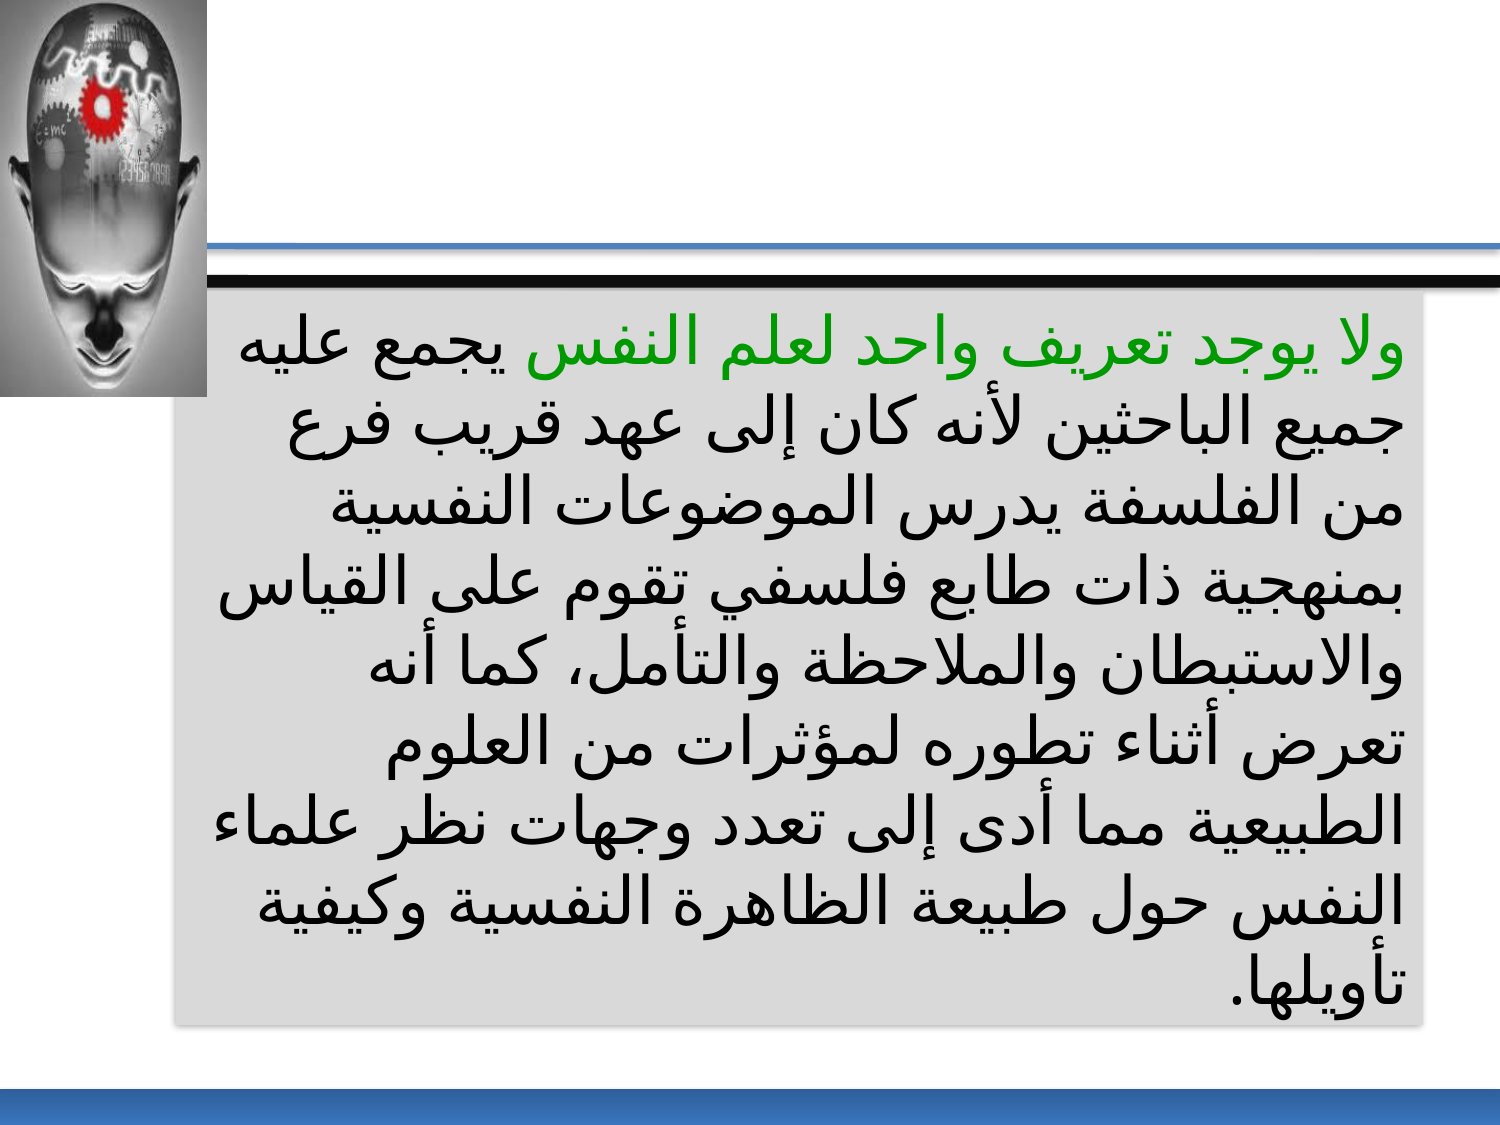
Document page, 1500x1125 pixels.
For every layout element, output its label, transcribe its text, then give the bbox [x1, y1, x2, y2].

picture [0, 0, 207, 397]
text_box [0, 1089, 1500, 1125]
text_box ولا يوجد تعريف واحد لعلم النفس يجمع عليه جميع الباحثين لأنه كان إلى عهد قريب فرع من الفلسفة يدرس الموضوعات النفسية بمنهجية ذات طابع فلسفي تقوم على القياس والاستبطان والملاحظة والتأمل، كما أنه تعرض أثناء تطوره لمؤثرات من العلوم الطبيعية مما أدى إلى تعدد وجهات نظر علماء النفس حول طبيعة الظاهرة النفسية وكيفية تأويلها. [175, 291, 1424, 1026]
